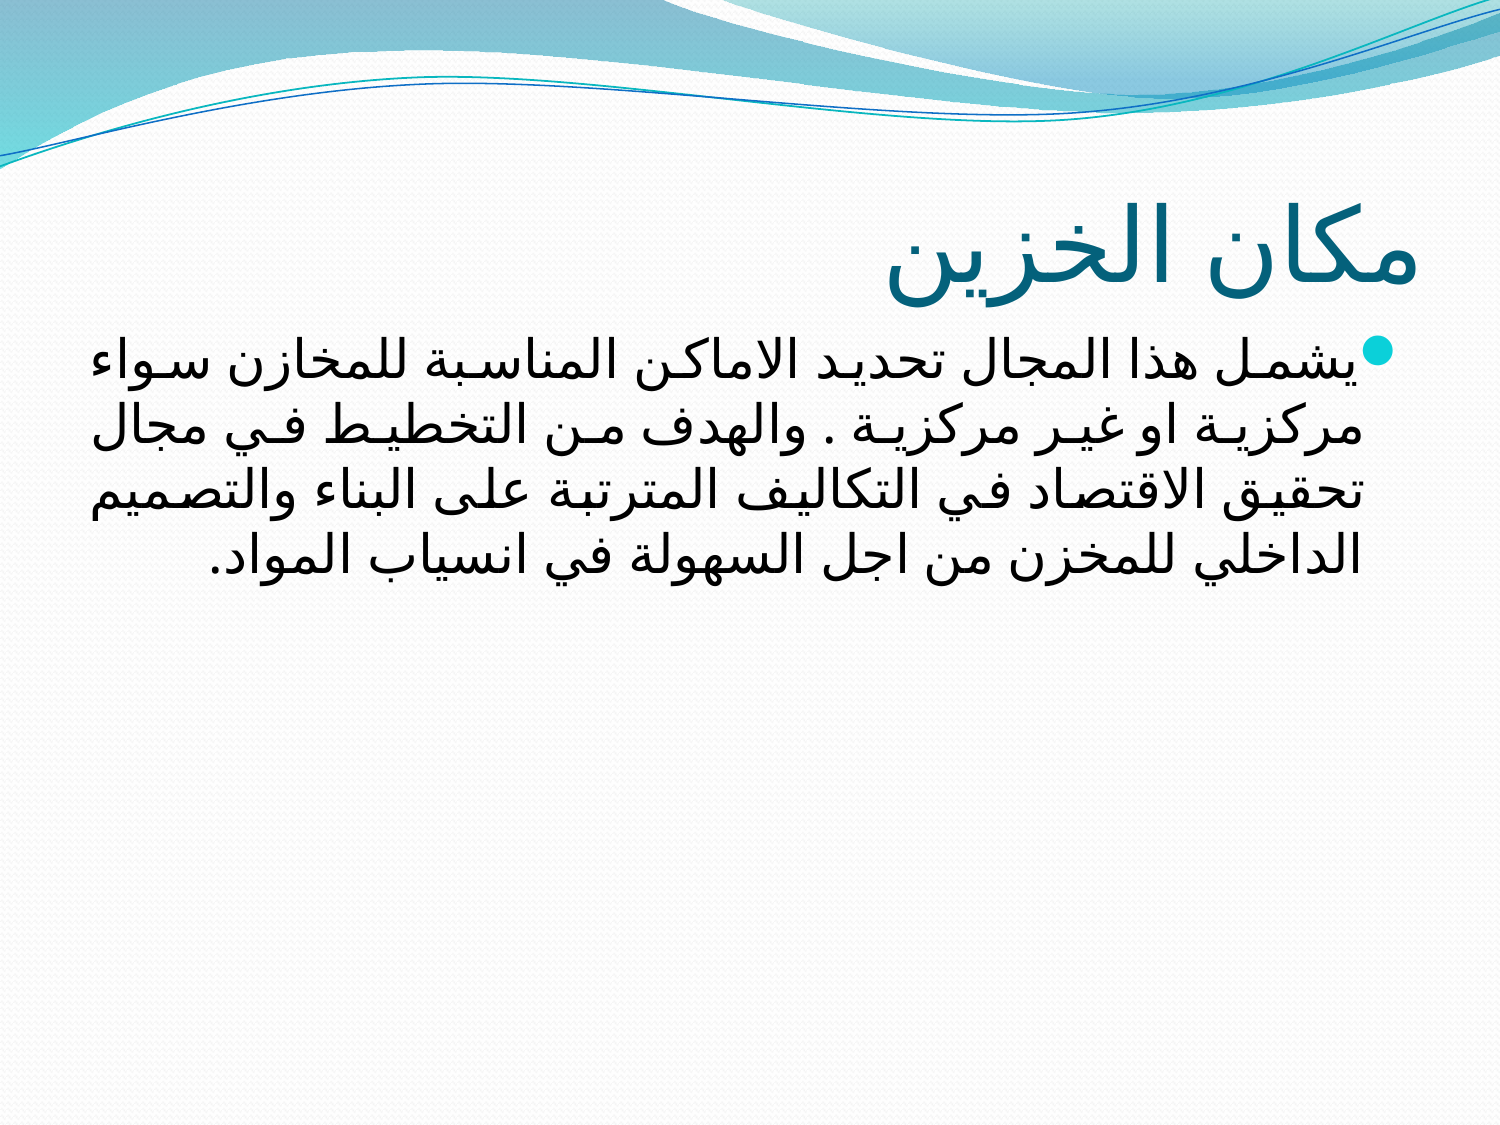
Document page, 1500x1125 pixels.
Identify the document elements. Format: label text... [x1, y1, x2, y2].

list يشمل هذا المجال تحديد الاماكن المناسبة للمخازن سواء مركزية او غير مركزية . والهدف من التخطيط في مجال تحقيق الاقتصاد في التكاليف المترتبة على البناء والتصميم الداخلي للمخزن من اجل السهولة في انسياب المواد. [75, 317, 1425, 1038]
title مكان الخزين [75, 115, 1425, 303]
